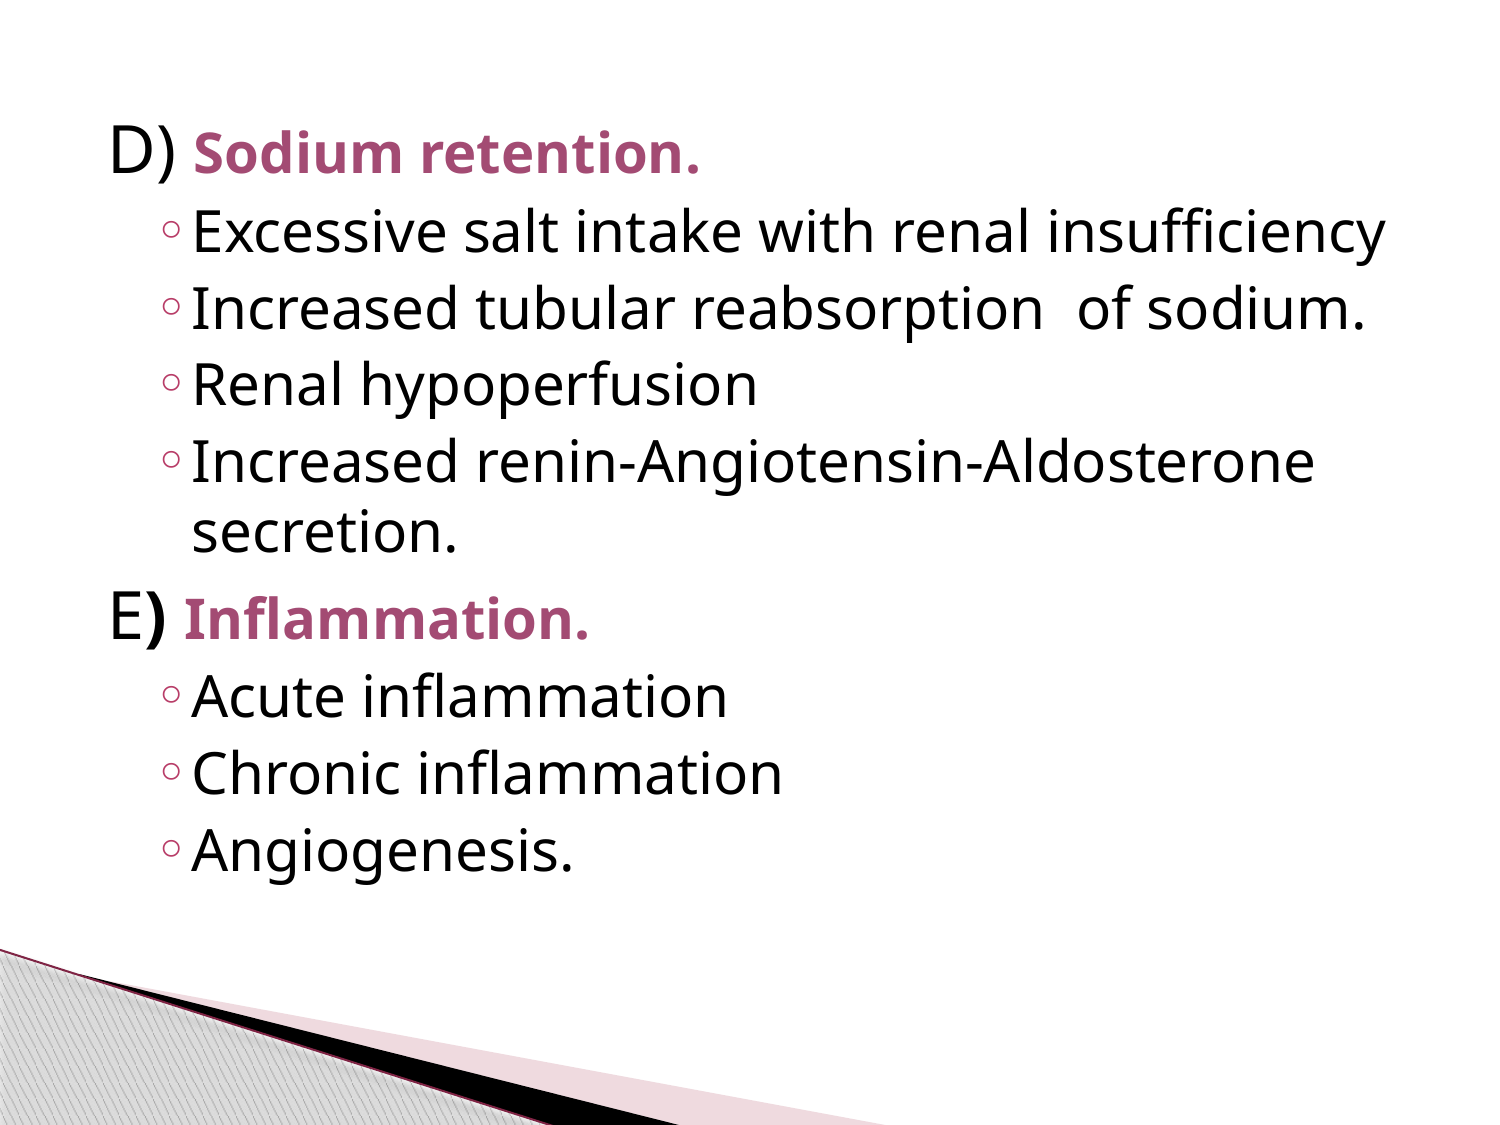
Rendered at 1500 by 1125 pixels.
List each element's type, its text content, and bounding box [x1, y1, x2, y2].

list D) Sodium retention. Excessive salt intake with renal insufficiency Increased tubular reabsorption of sodium. Renal hypoperfusion Increased renin-Angiotensin-Aldosterone secretion. E) Inflammation. Acute inflammation Chronic inflammation Angiogenesis. [75, 99, 1425, 998]
